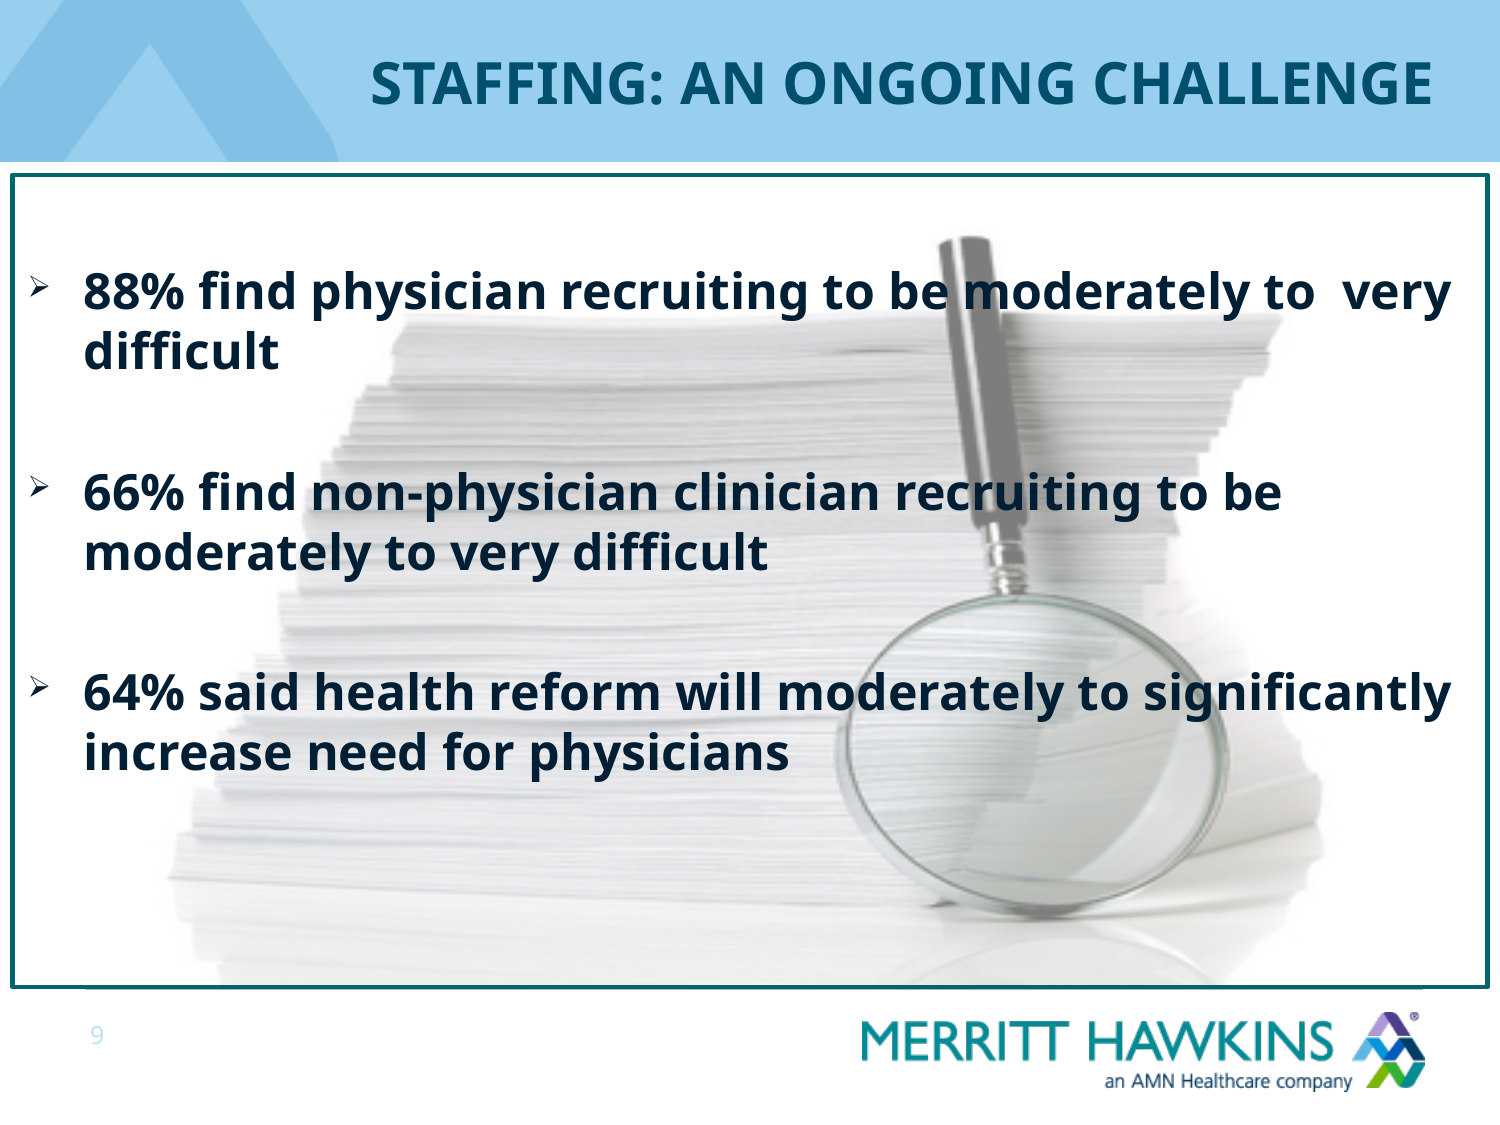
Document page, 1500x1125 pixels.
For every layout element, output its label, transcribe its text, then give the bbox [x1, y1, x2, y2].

slide_number 9 [74, 1012, 151, 1054]
picture [0, 0, 1500, 988]
text_box STAFFING: AN ONGOING CHALLENGE [0, 24, 1450, 138]
picture [862, 1012, 1425, 1092]
